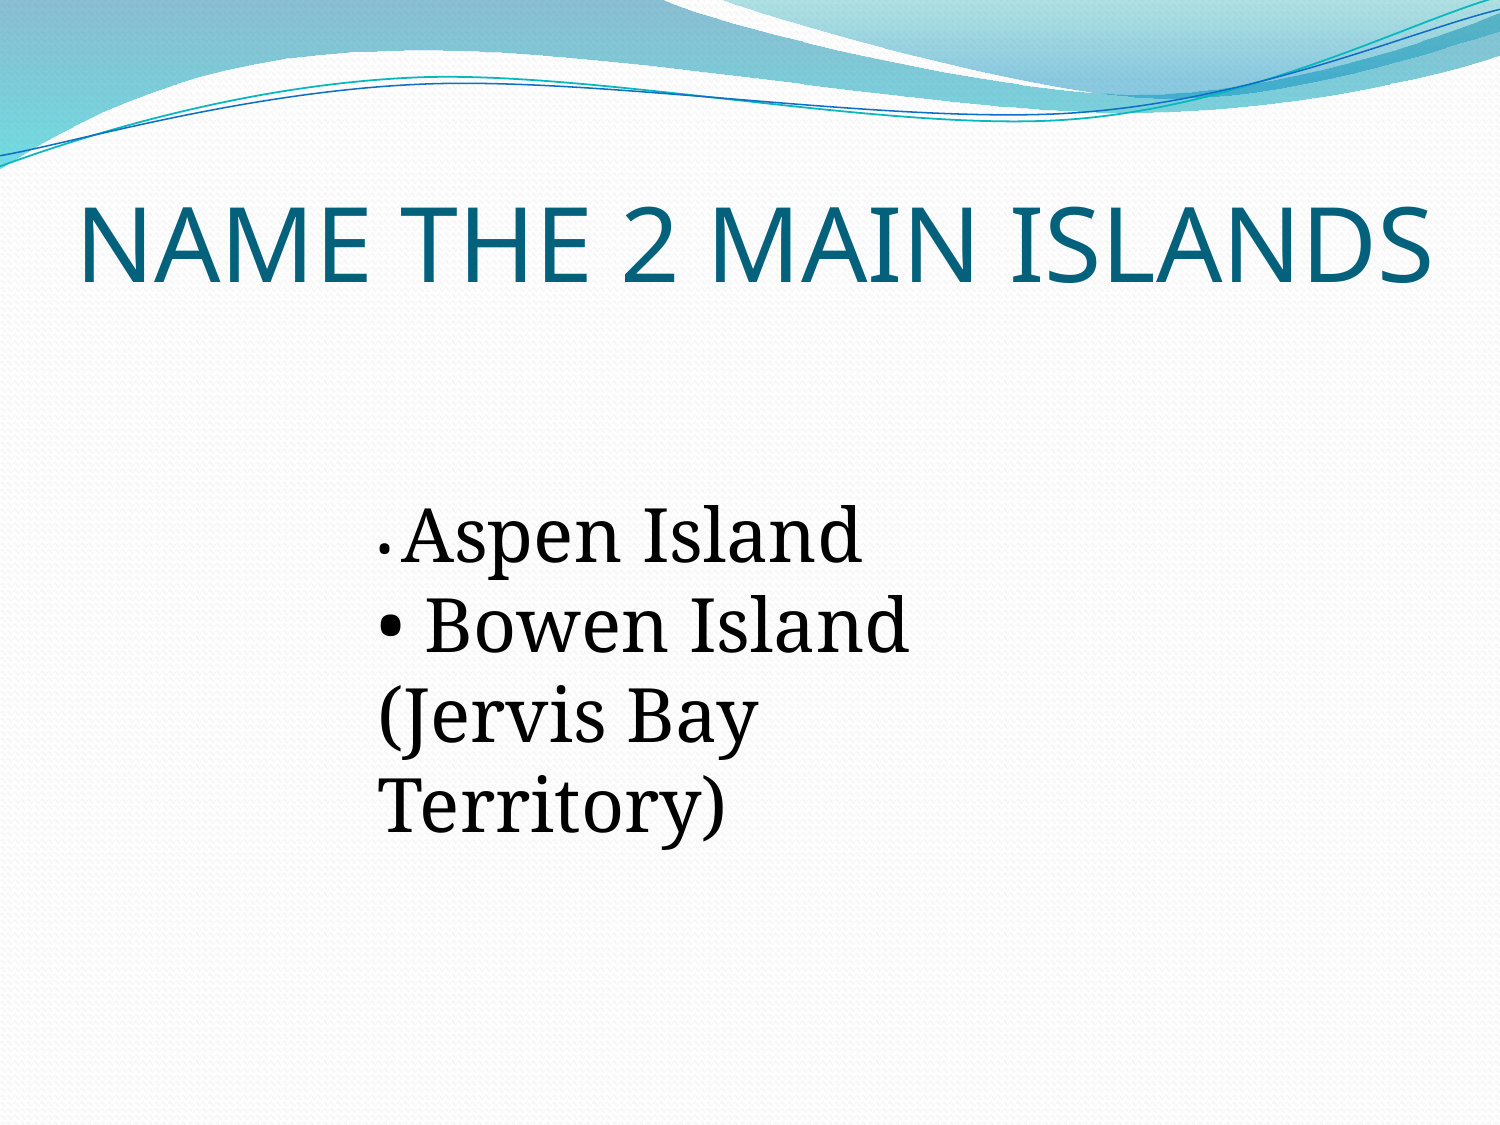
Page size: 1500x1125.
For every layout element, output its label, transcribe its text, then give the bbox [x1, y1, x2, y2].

title NAME THE 2 MAIN ISLANDS [75, 115, 1438, 303]
text_box • Aspen Island • Bowen Island (Jervis Bay Territory) [363, 480, 1114, 946]
